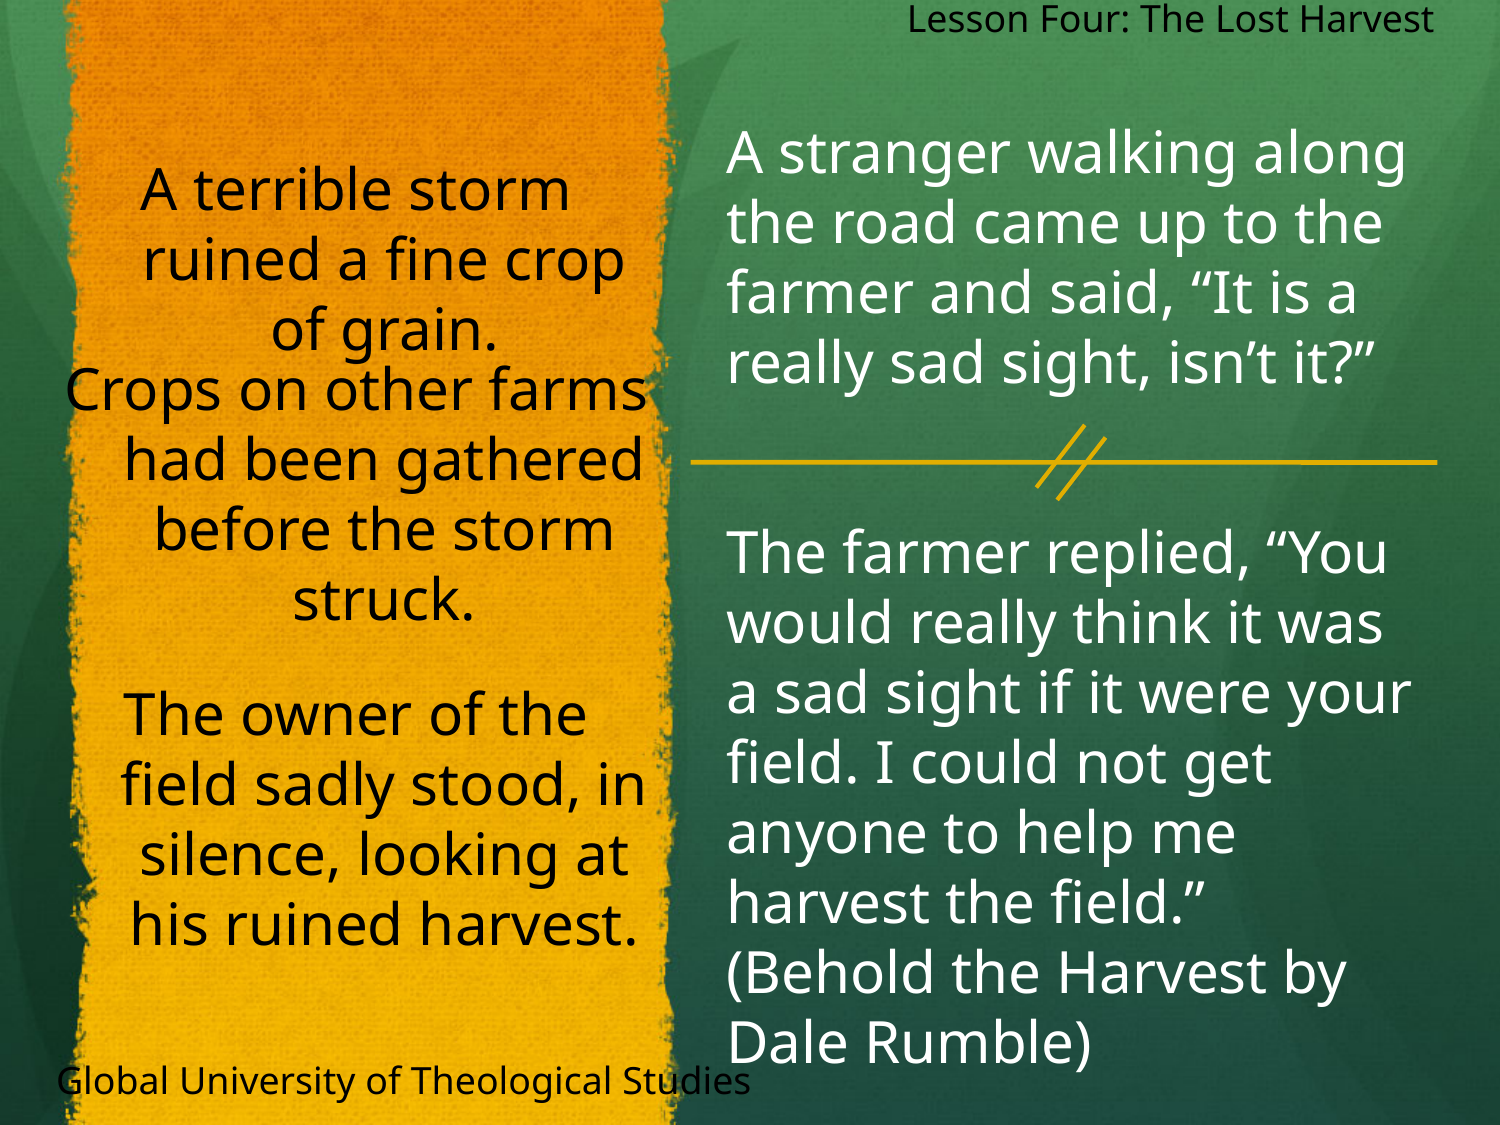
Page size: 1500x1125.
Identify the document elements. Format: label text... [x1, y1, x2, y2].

text_box Crops on other farms had been gathered before the storm struck. [49, 337, 652, 476]
picture [0, 0, 1500, 1125]
text_box A terrible storm ruined a fine crop of grain. [49, 137, 652, 276]
text_box Global University of Theological Studies [41, 1049, 768, 1110]
text_box The owner of the field sadly stood, in silence, looking at his ruined harvest. [49, 662, 663, 801]
text_box The farmer replied, “You would really think it was a sad sight if it were your field. I could not get anyone to help me harvest the field.” (Behold the Harvest by Dale Rumble) [662, 528, 1438, 639]
text_box Lesson Four: The Lost Harvest [892, 0, 1450, 89]
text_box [661, 99, 1438, 501]
